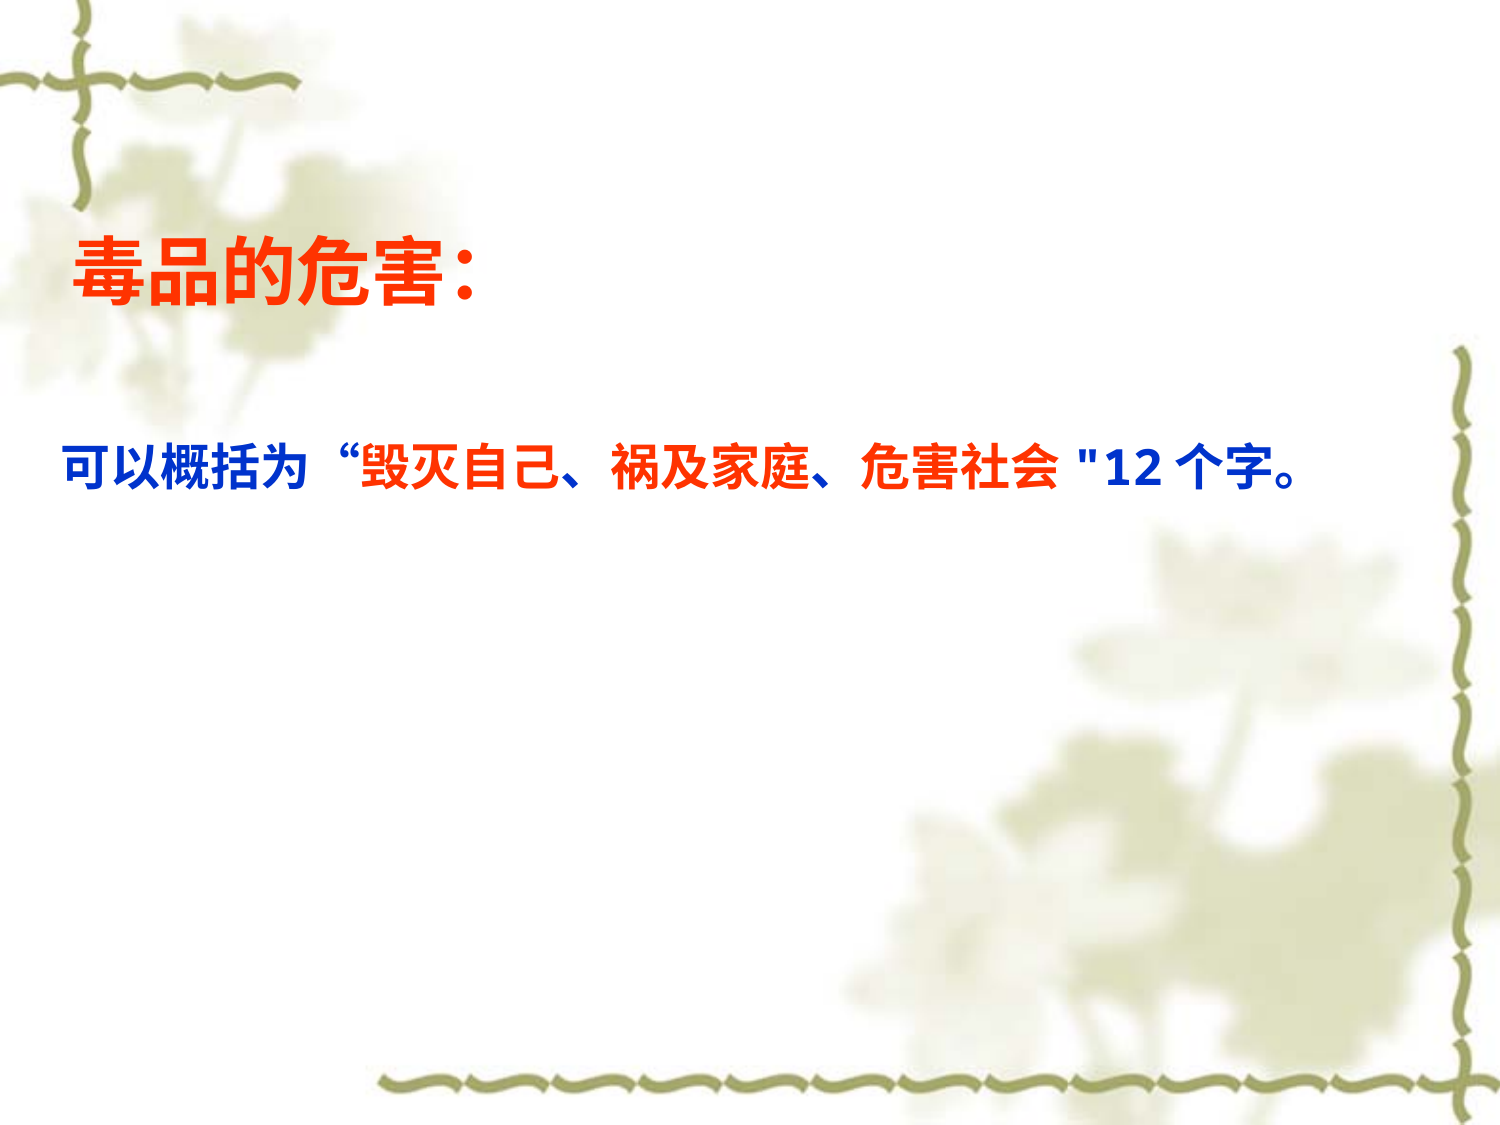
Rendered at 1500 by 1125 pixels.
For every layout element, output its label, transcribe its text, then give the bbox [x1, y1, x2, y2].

picture [0, 0, 1500, 1125]
text_box 毒品的危害： 可以概括为“毁灭自己、祸及家庭、危害社会"12个字。 [0, 172, 1459, 503]
